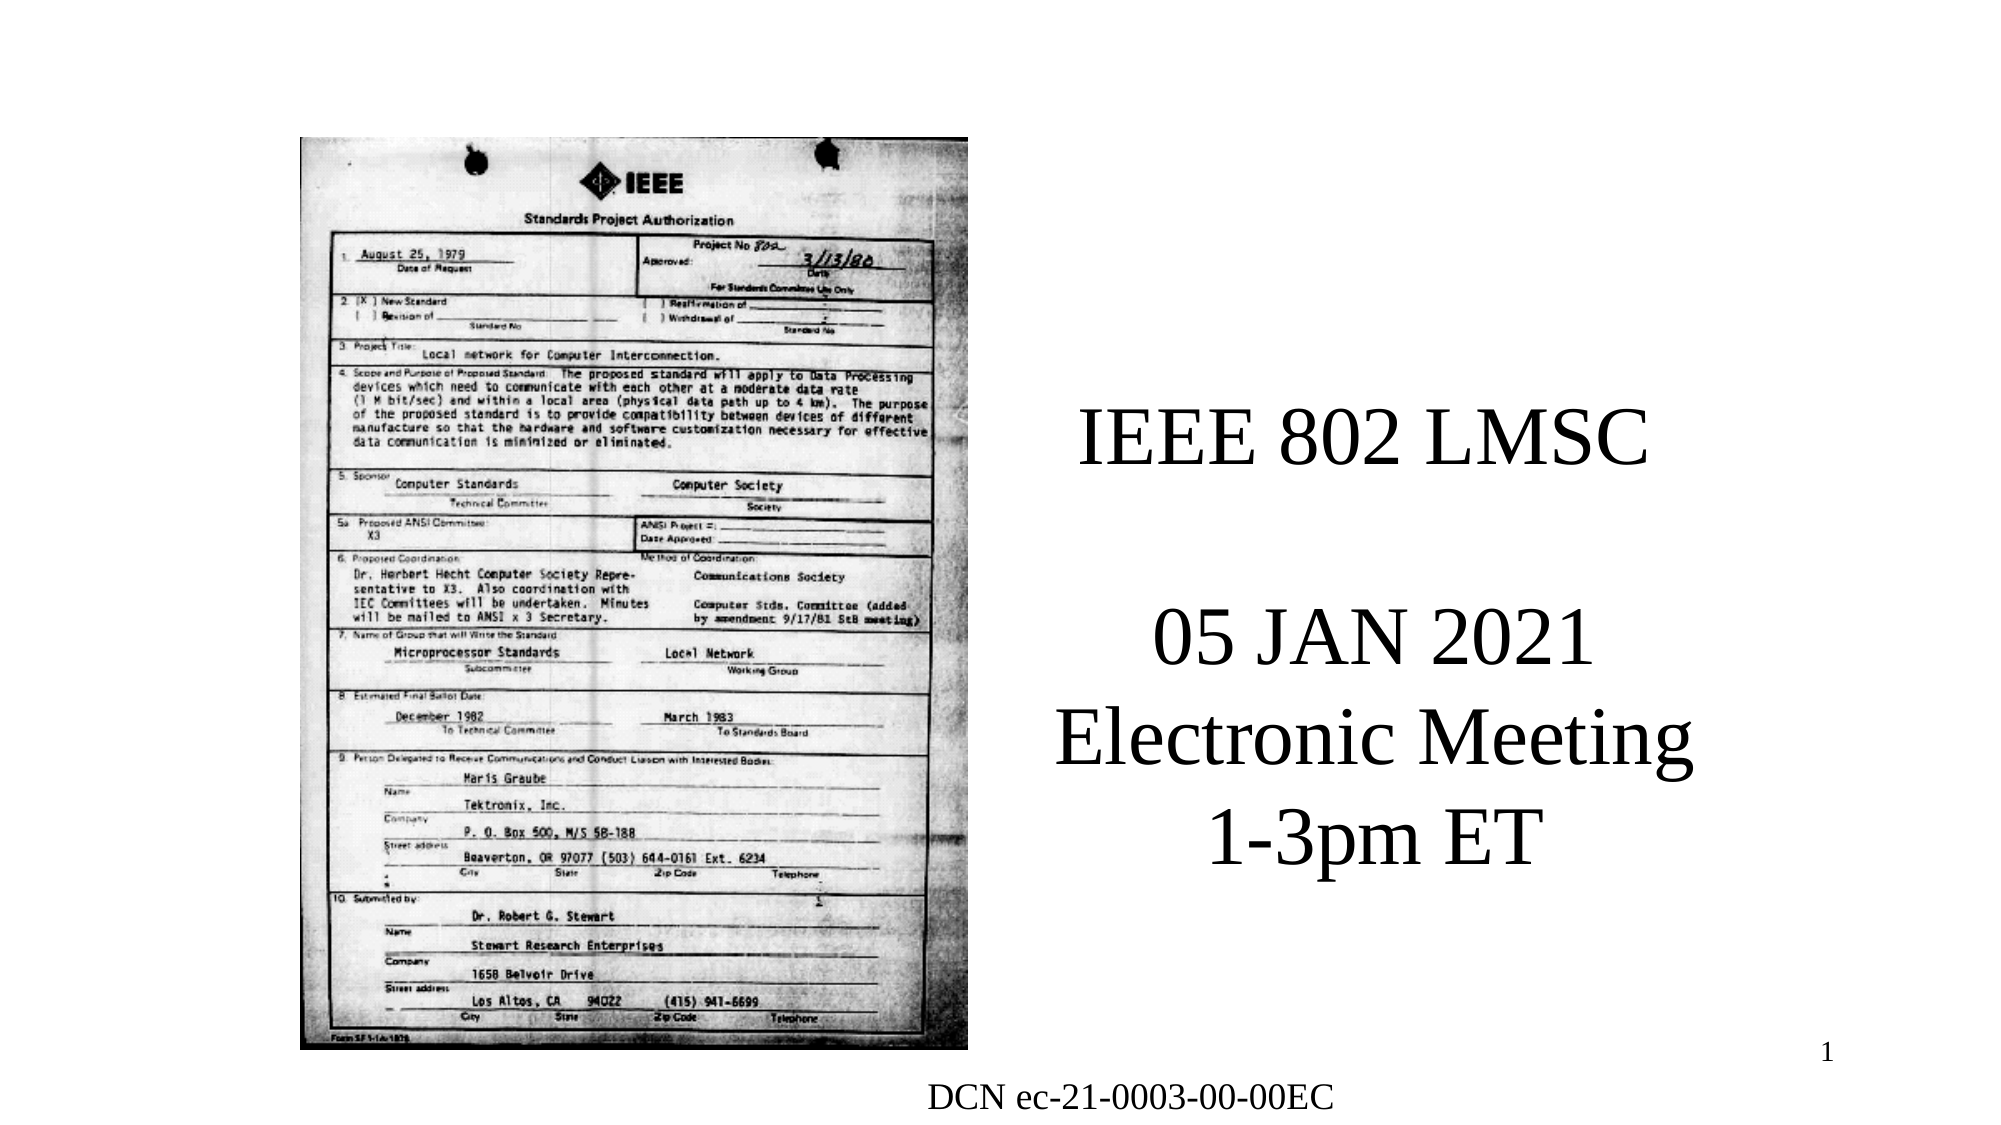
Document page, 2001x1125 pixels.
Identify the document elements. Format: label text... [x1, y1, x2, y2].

slide_number 1 [1433, 1024, 1851, 1101]
picture [299, 137, 968, 1051]
text_box DCN ec-21-0003-00-00EC [912, 1064, 1780, 1125]
title IEEE 802 LMSC 05 JAN 2021 Electronic Meeting 1-3pm ET [999, 637, 1751, 826]
